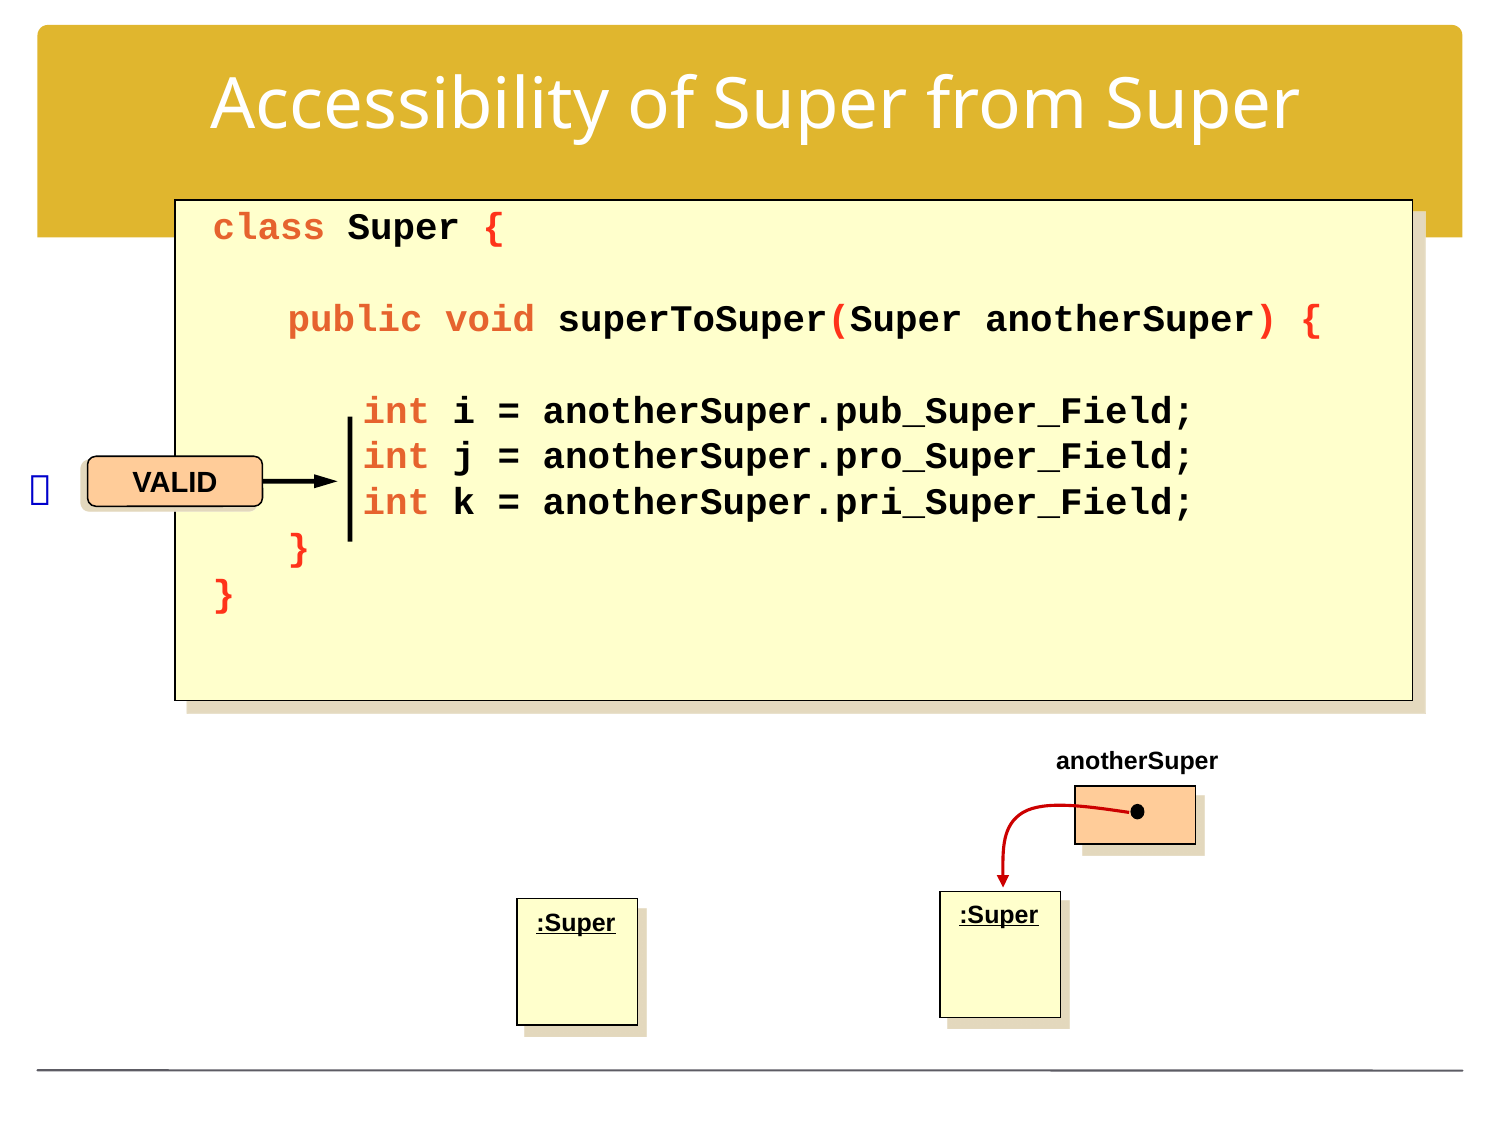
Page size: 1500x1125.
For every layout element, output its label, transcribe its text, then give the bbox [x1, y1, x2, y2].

title Accessibility of Super from Super [37, 37, 1476, 163]
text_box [514, 737, 1251, 1026]
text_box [174, 199, 1413, 701]
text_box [87, 455, 338, 507]
text_box  [12, 456, 75, 497]
